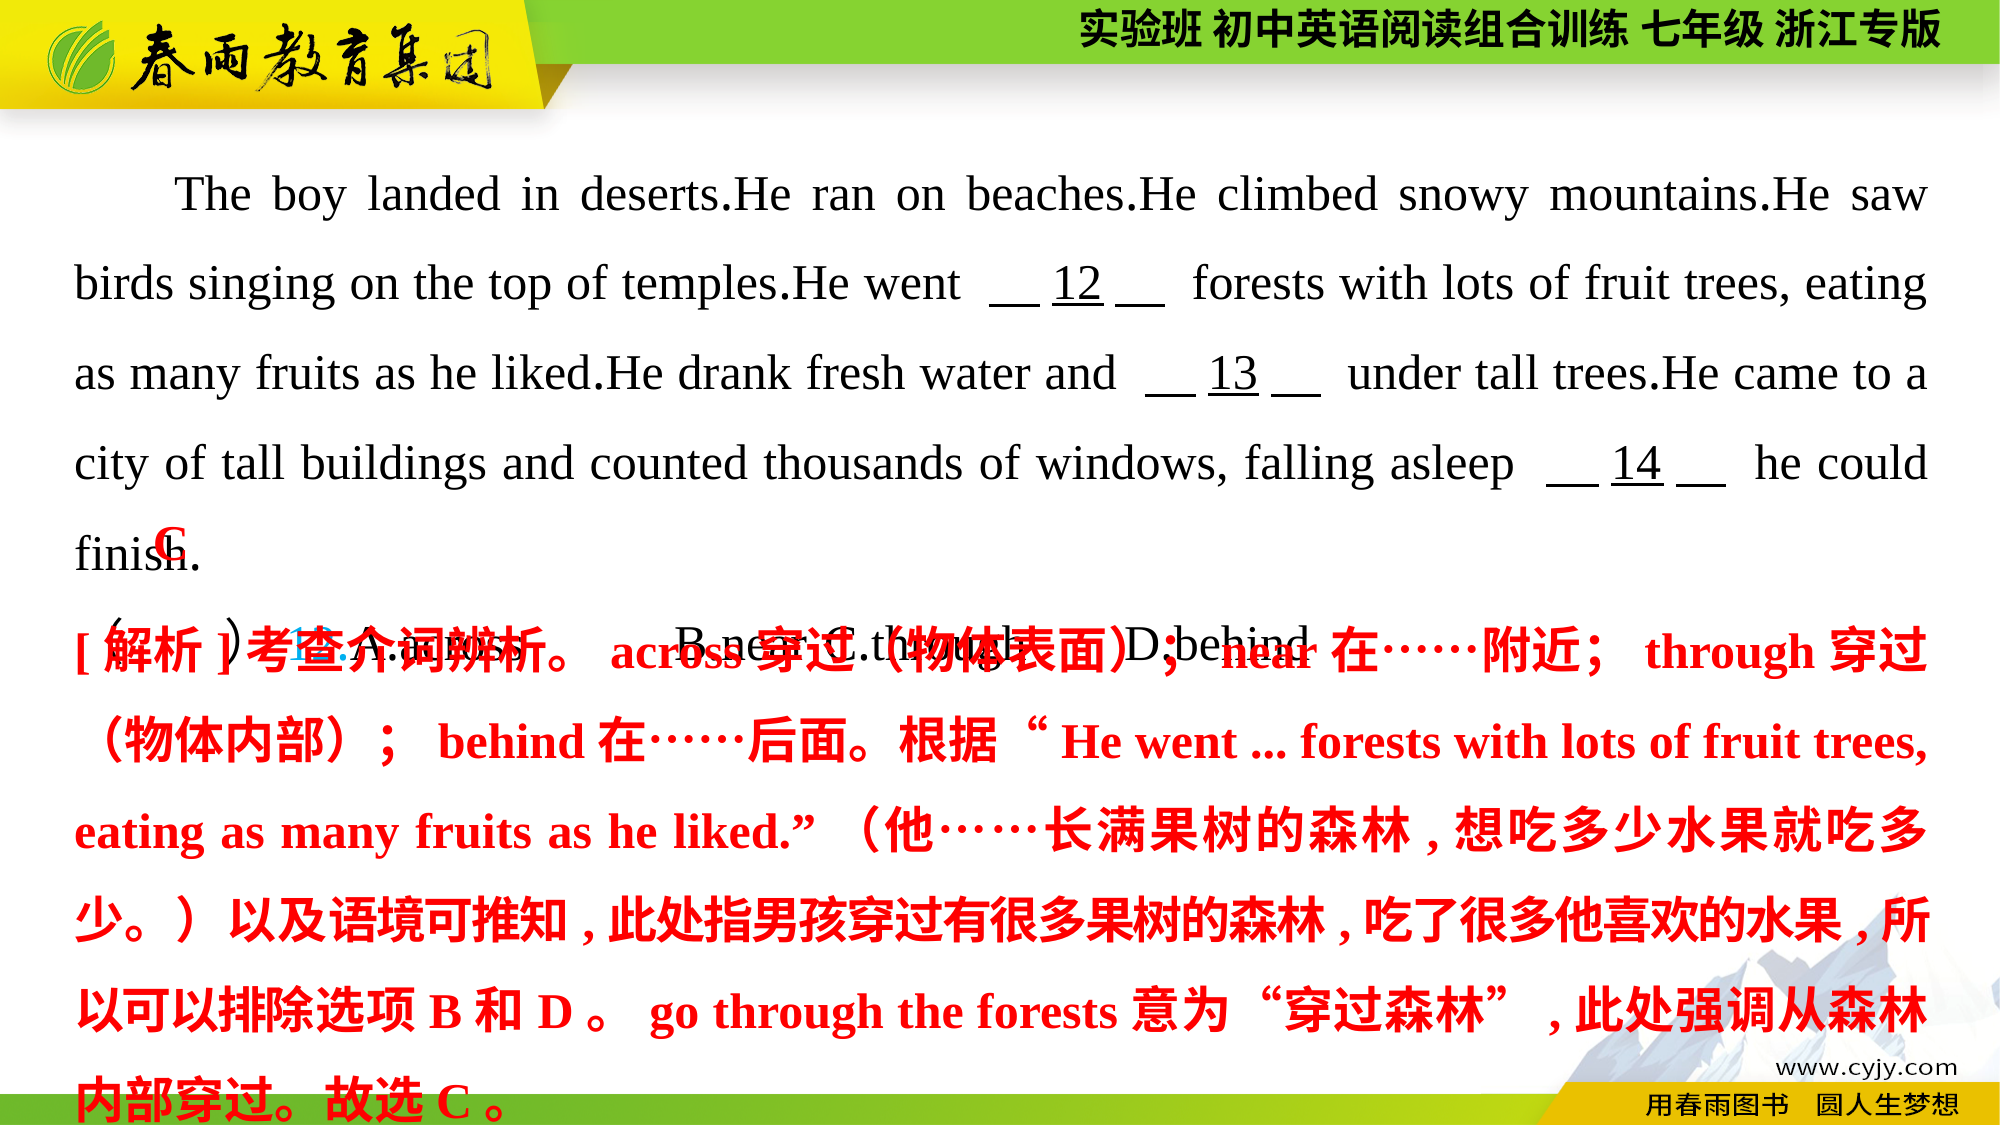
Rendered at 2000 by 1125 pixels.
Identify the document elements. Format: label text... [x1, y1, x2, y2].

picture [0, 0, 2000, 1125]
text_box [解析]考查介词辨析。across穿过（物体表面）；near在……附近；through穿过（物体内部）；behind在……后面。根据“He went ... forests with lots of fruit trees, eating as many fruits as he liked.”（他……长满果树的森林,想吃多少水果就吃多少。）以及语境可推知,此处指男孩穿过有很多果树的森林,吃了很多他喜欢的水果,所以可以排除选项B和D。go through the forests意为“穿过森林”,此处强调从森林内部穿过。故选C。 [59, 580, 1944, 1125]
text_box C [138, 503, 204, 579]
list The boy landed in deserts.He ran on beaches.He climbed snowy mountains.He saw birds singing on the top of temples.He went 12 forests with lots of fruit trees, eating as many fruits as he liked.He drank fresh water and 13 under tall trees.He came to a city of tall buildings and counted thousands of windows, falling asleep 14 he could finish. （ ）12.A.across B.near C.through D.behind [59, 122, 1944, 580]
